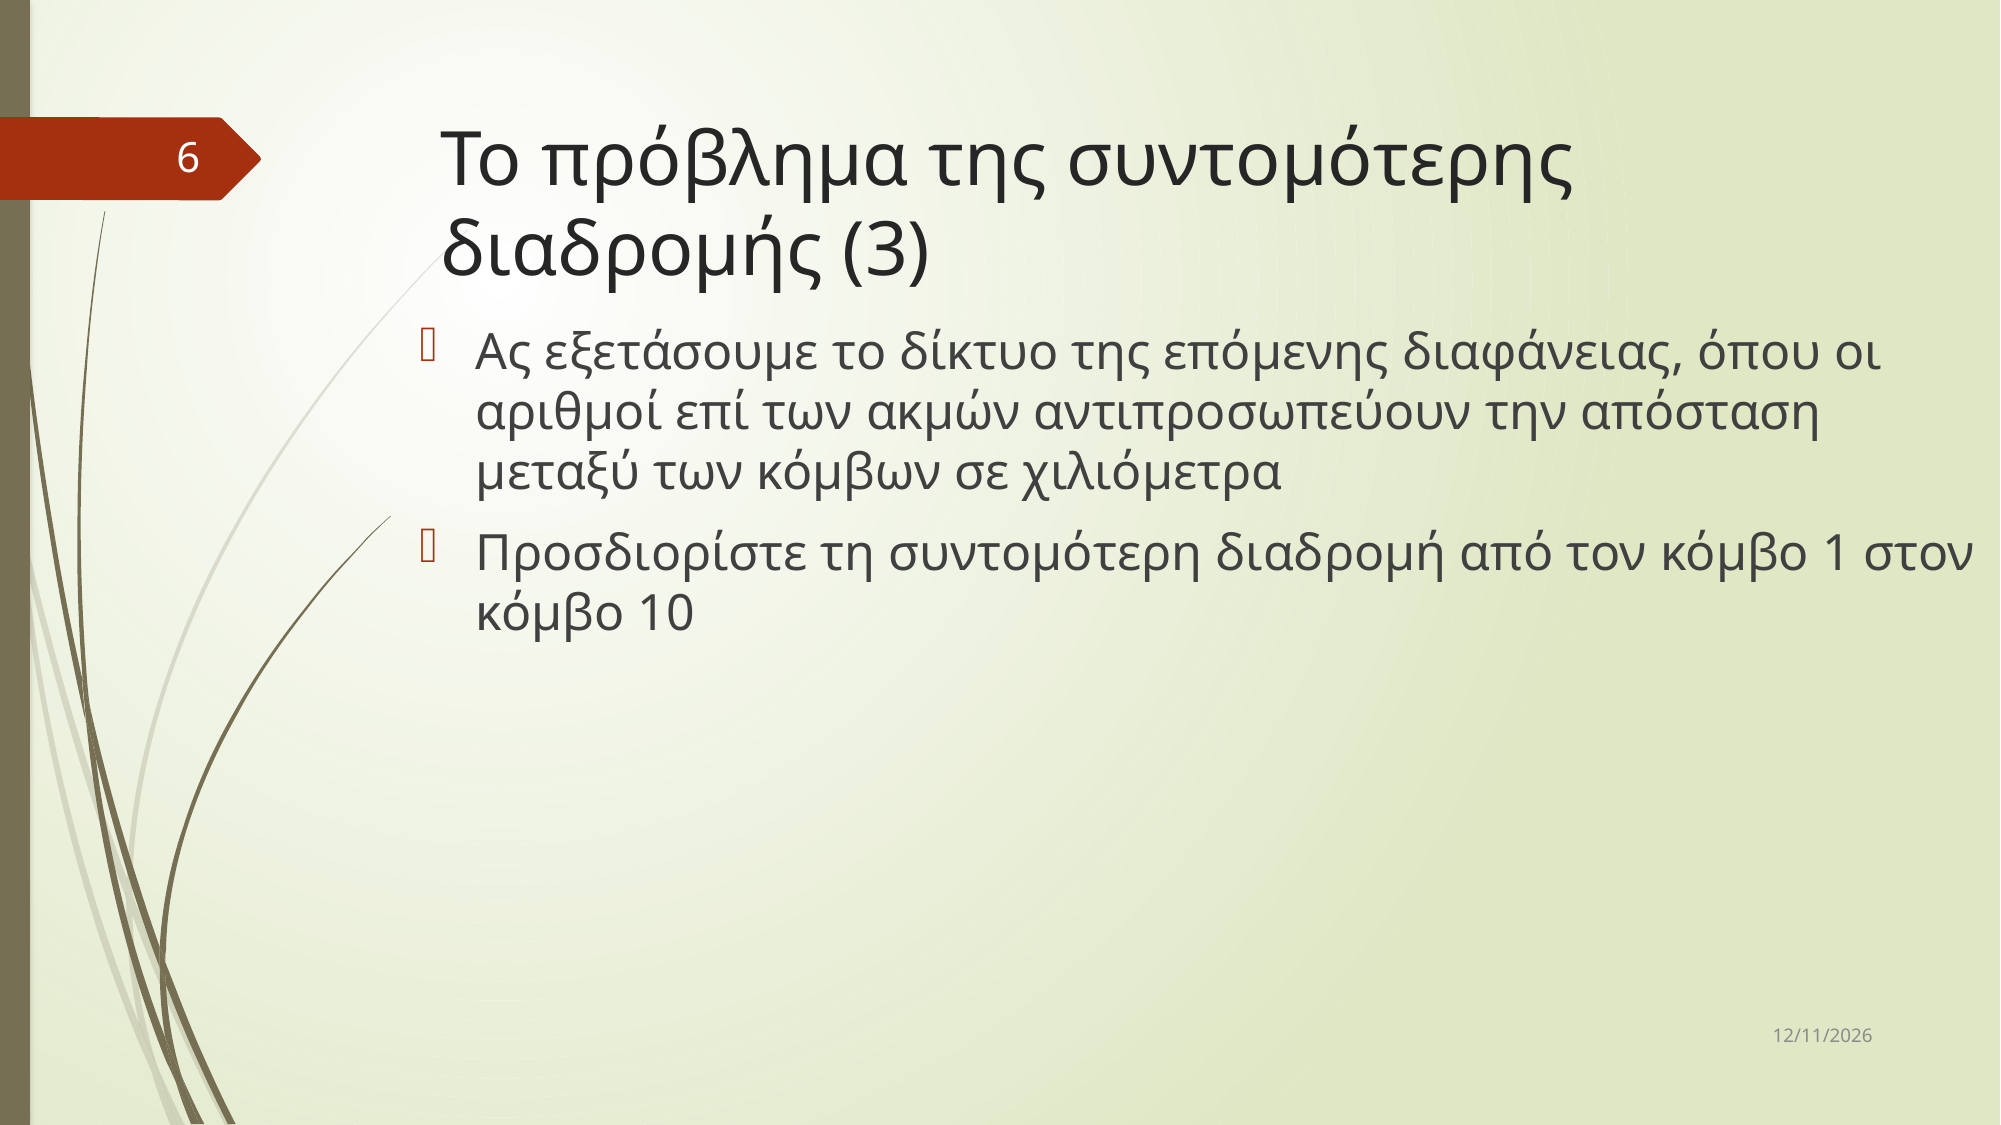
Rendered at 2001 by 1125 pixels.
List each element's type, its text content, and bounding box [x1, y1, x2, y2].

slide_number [1699, 1005, 1888, 1067]
list Ας εξετάσουμε το δίκτυο της επόμενης διαφάνειας, όπου οι αριθμοί επί των ακμών αντιπροσωπεύουν την απόσταση μεταξύ των κόμβων σε χιλιόμετρα Προσδιορίστε τη συντομότερη διαδρομή από τον κόμβο 1 στον κόμβο 10 [404, 312, 2000, 1113]
title Το πρόβλημα της συντομότερης διαδρομής (3) [425, 102, 1888, 312]
slide_number 6 [87, 129, 216, 190]
